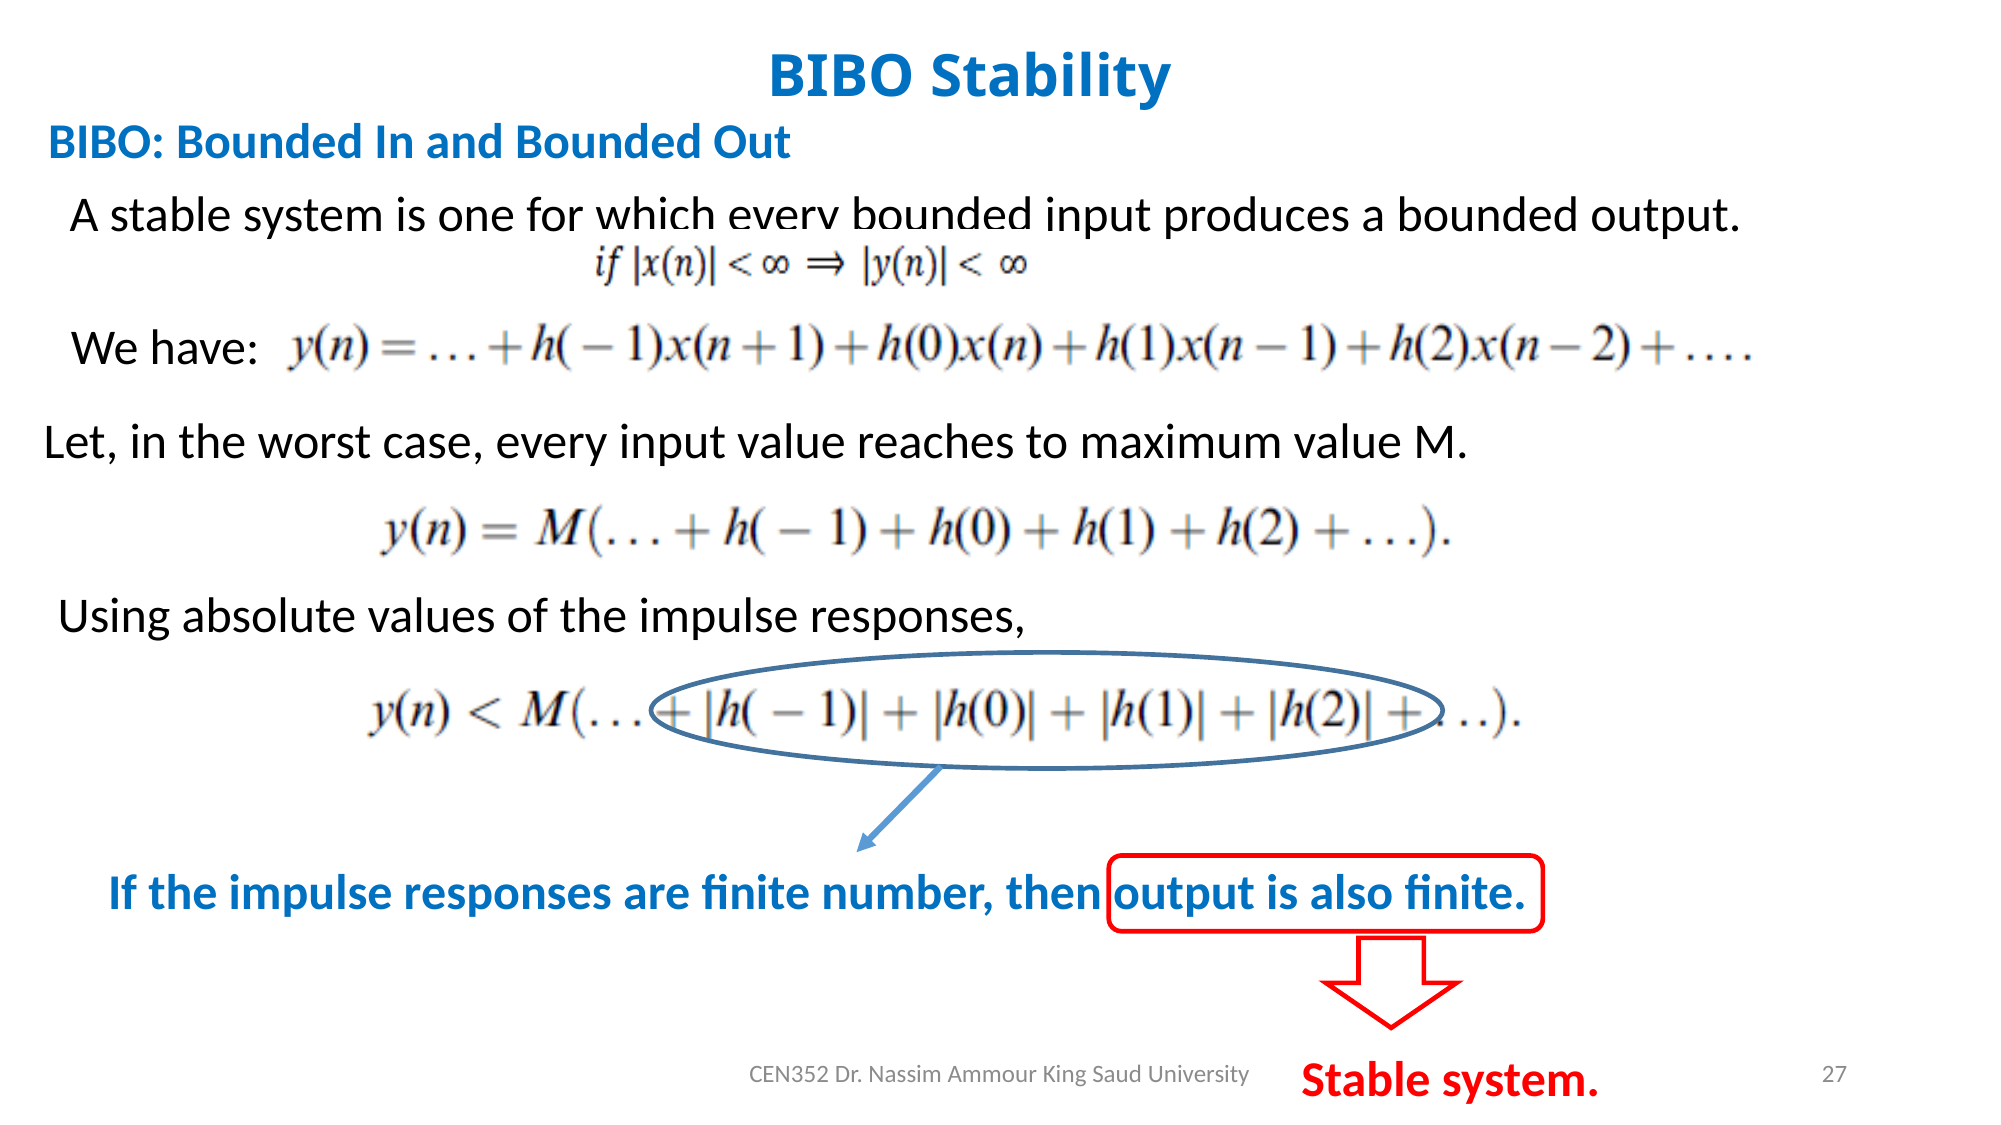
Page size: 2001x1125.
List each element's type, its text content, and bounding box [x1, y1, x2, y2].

text_box If the impulse responses are finite number, then output is also finite. [93, 852, 1593, 927]
text_box [728, 746, 1366, 770]
picture [264, 229, 1781, 397]
text_box We have: [55, 306, 264, 382]
text_box BIBO Stability [752, 30, 1187, 116]
text_box Let, in the worst case, every input value reaches to maximum value M. [28, 401, 1553, 477]
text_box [856, 766, 941, 853]
slide_number 27 [1615, 1042, 1863, 1103]
text_box Stable system. [1286, 1039, 1615, 1115]
text_box [818, 651, 1276, 662]
text_box Using absolute values of the impulse responses, [42, 574, 1042, 650]
text_box [1322, 936, 1460, 1030]
picture [361, 482, 1455, 570]
text_box A stable system is one for which every bounded input produces a bounded output. [54, 170, 1946, 249]
footer CEN352 Dr. Nassim Ammour King Saud University [662, 1042, 1286, 1103]
picture [361, 662, 1525, 746]
text_box BIBO: Bounded In and Bounded Out [33, 101, 807, 177]
text_box [1107, 854, 1544, 933]
